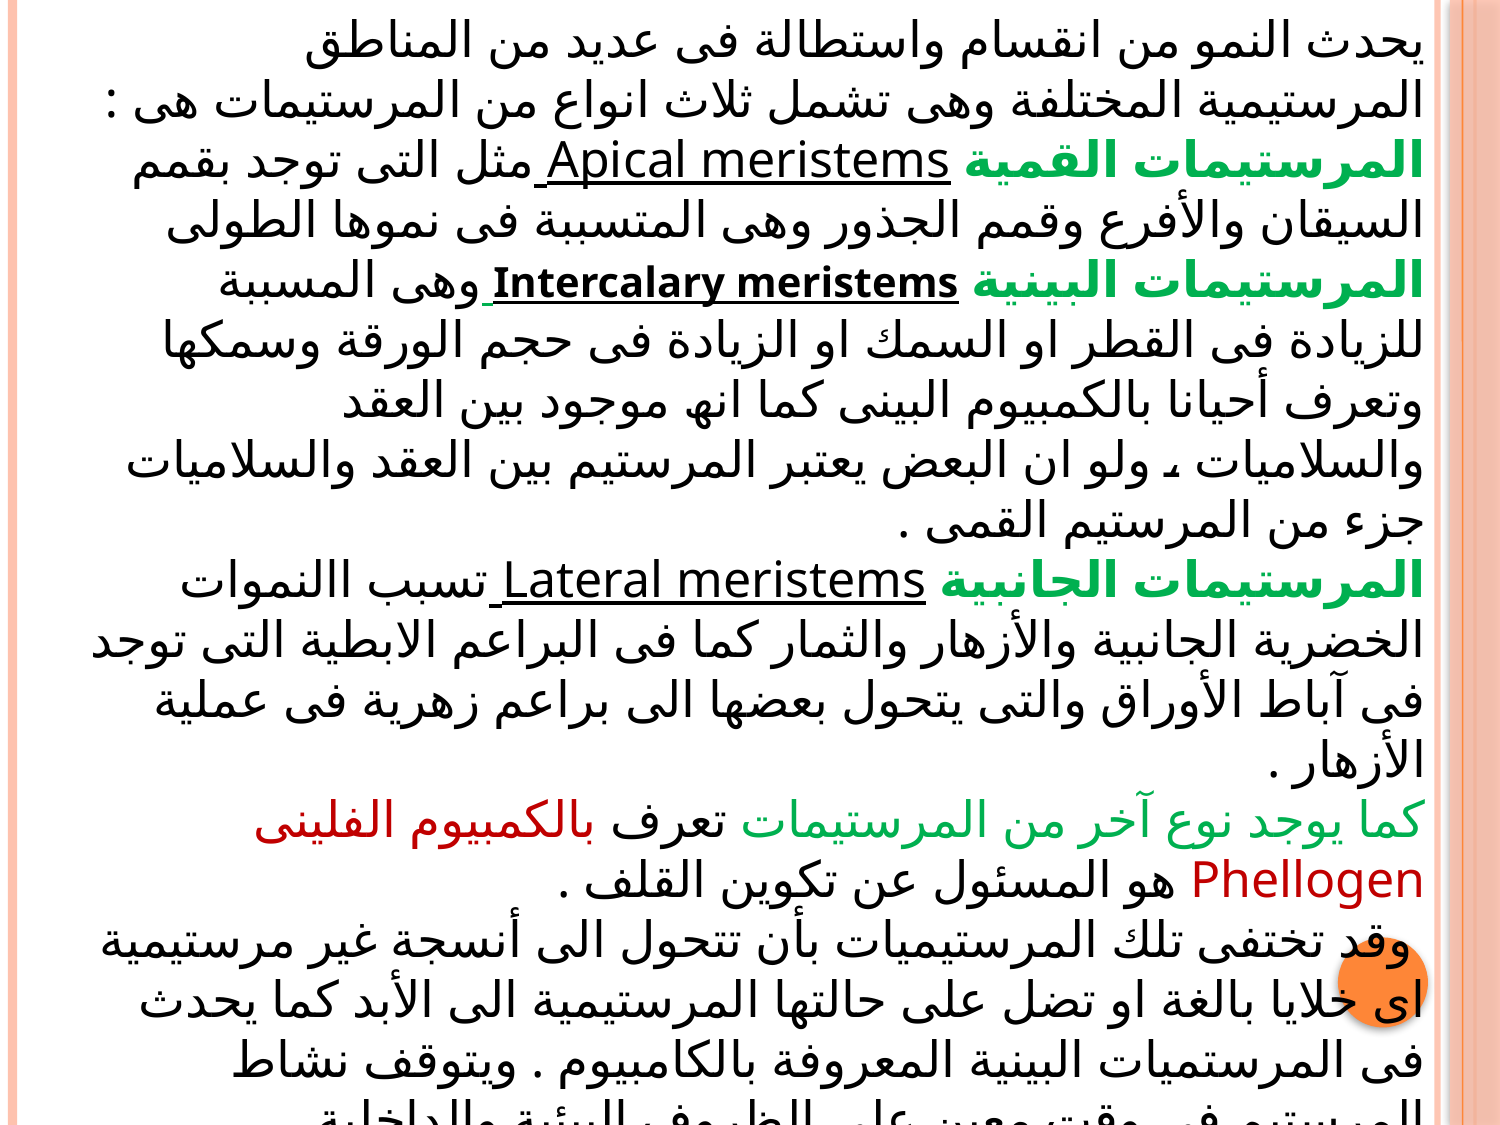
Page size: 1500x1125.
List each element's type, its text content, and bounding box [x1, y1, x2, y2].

text_box یحدث النمو من انقسام واستطالة فى عدید من المناطق المرستیمیة المختلفة وھى تشمل ثلاث انواع من المرستیمات ھى : المرستیمات القمیة Apical meristems مثل التى توجد بقمم السیقان والأفرع وقمم الجذور وھى المتسببة فى نموھا الطولى المرستیمات البینیة Intercalary meristems وھى المسببة للزیادة فى القطر او السمك او الزیادة فى حجم الورقة وسمكھا وتعرف أحیانا بالكمبیوم البینى كما انھ موجود بین العقد والسلامیات ، ولو ان البعض يعتبر المرستیم بین العقد والسلامیات جزء من المرستیم القمى . المرستیمات الجانبیة Lateral meristems تسبب االنموات الخضریة الجانبیة والأزھار والثمار كما فى البراعم الابطیة التى توجد فى آباط الأوراق والتى یتحول بعضھا الى براعم زھریة فى عملیة الأزھار . كما یوجد نوع آخر من المرستیمات تعرف بالكمبیوم الفلینى Phellogen ھو المسئول عن تكوین القلف . وقد تختفى تلك المرستیمیات بأن تتحول الى أنسجة غیر مرستیمیة اى خلایا بالغة او تضل على حالتھا المرستیمیة الى الأبد كما یحدث فى المرستمیات البینیة المعروفة بالكامبیوم . ویتوقف نشاط المرستیم فى وقت معین على الظروف البیئیة والداخلیة فمثلا یحدث خمول للمرستیمیات القمیة فى اشھر الشتاء ونتیجة وجود مثبطات للنمو. : [53, 0, 1441, 1125]
